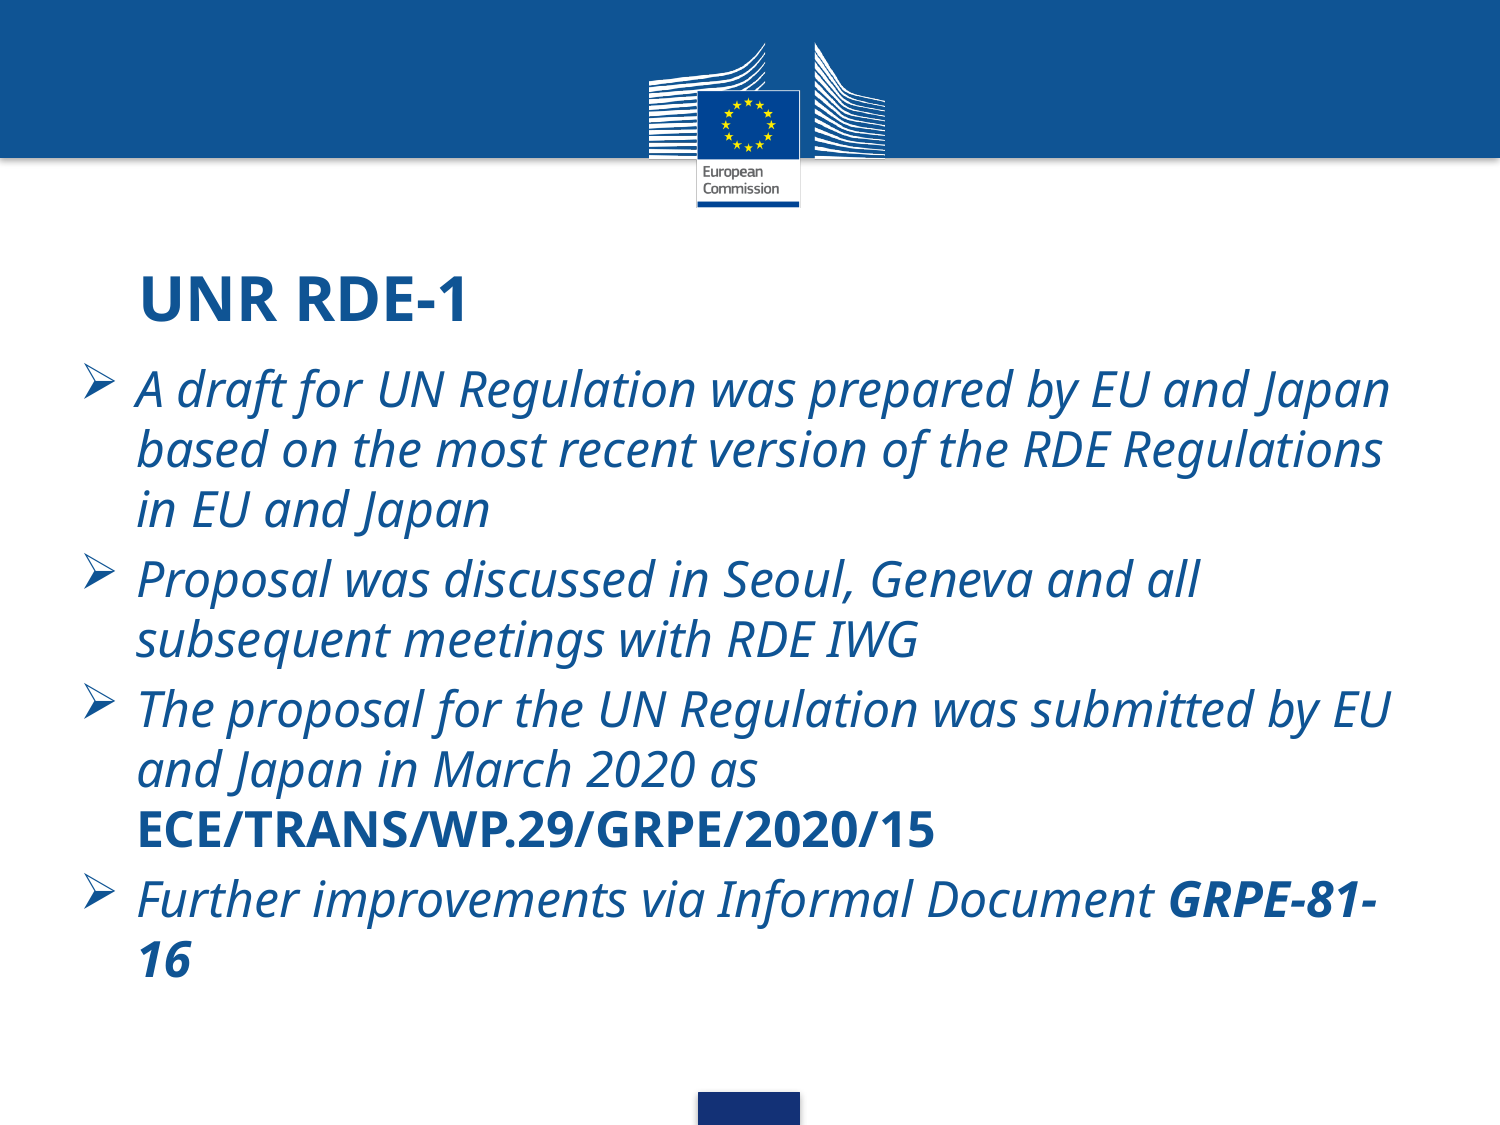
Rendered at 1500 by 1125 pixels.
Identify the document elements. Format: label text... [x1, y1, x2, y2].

title UNR RDE-1 [64, 219, 1415, 349]
list A draft for UN Regulation was prepared by EU and Japan based on the most recent version of the RDE Regulations in EU and Japan Proposal was discussed in Seoul, Geneva and all subsequent meetings with RDE IWG The proposal for the UN Regulation was submitted by EU and Japan in March 2020 as ECE/TRANS/WP.29/GRPE/2020/15 Further improvements via Informal Document GRPE-81-16 [64, 349, 1415, 929]
picture [649, 42, 885, 208]
